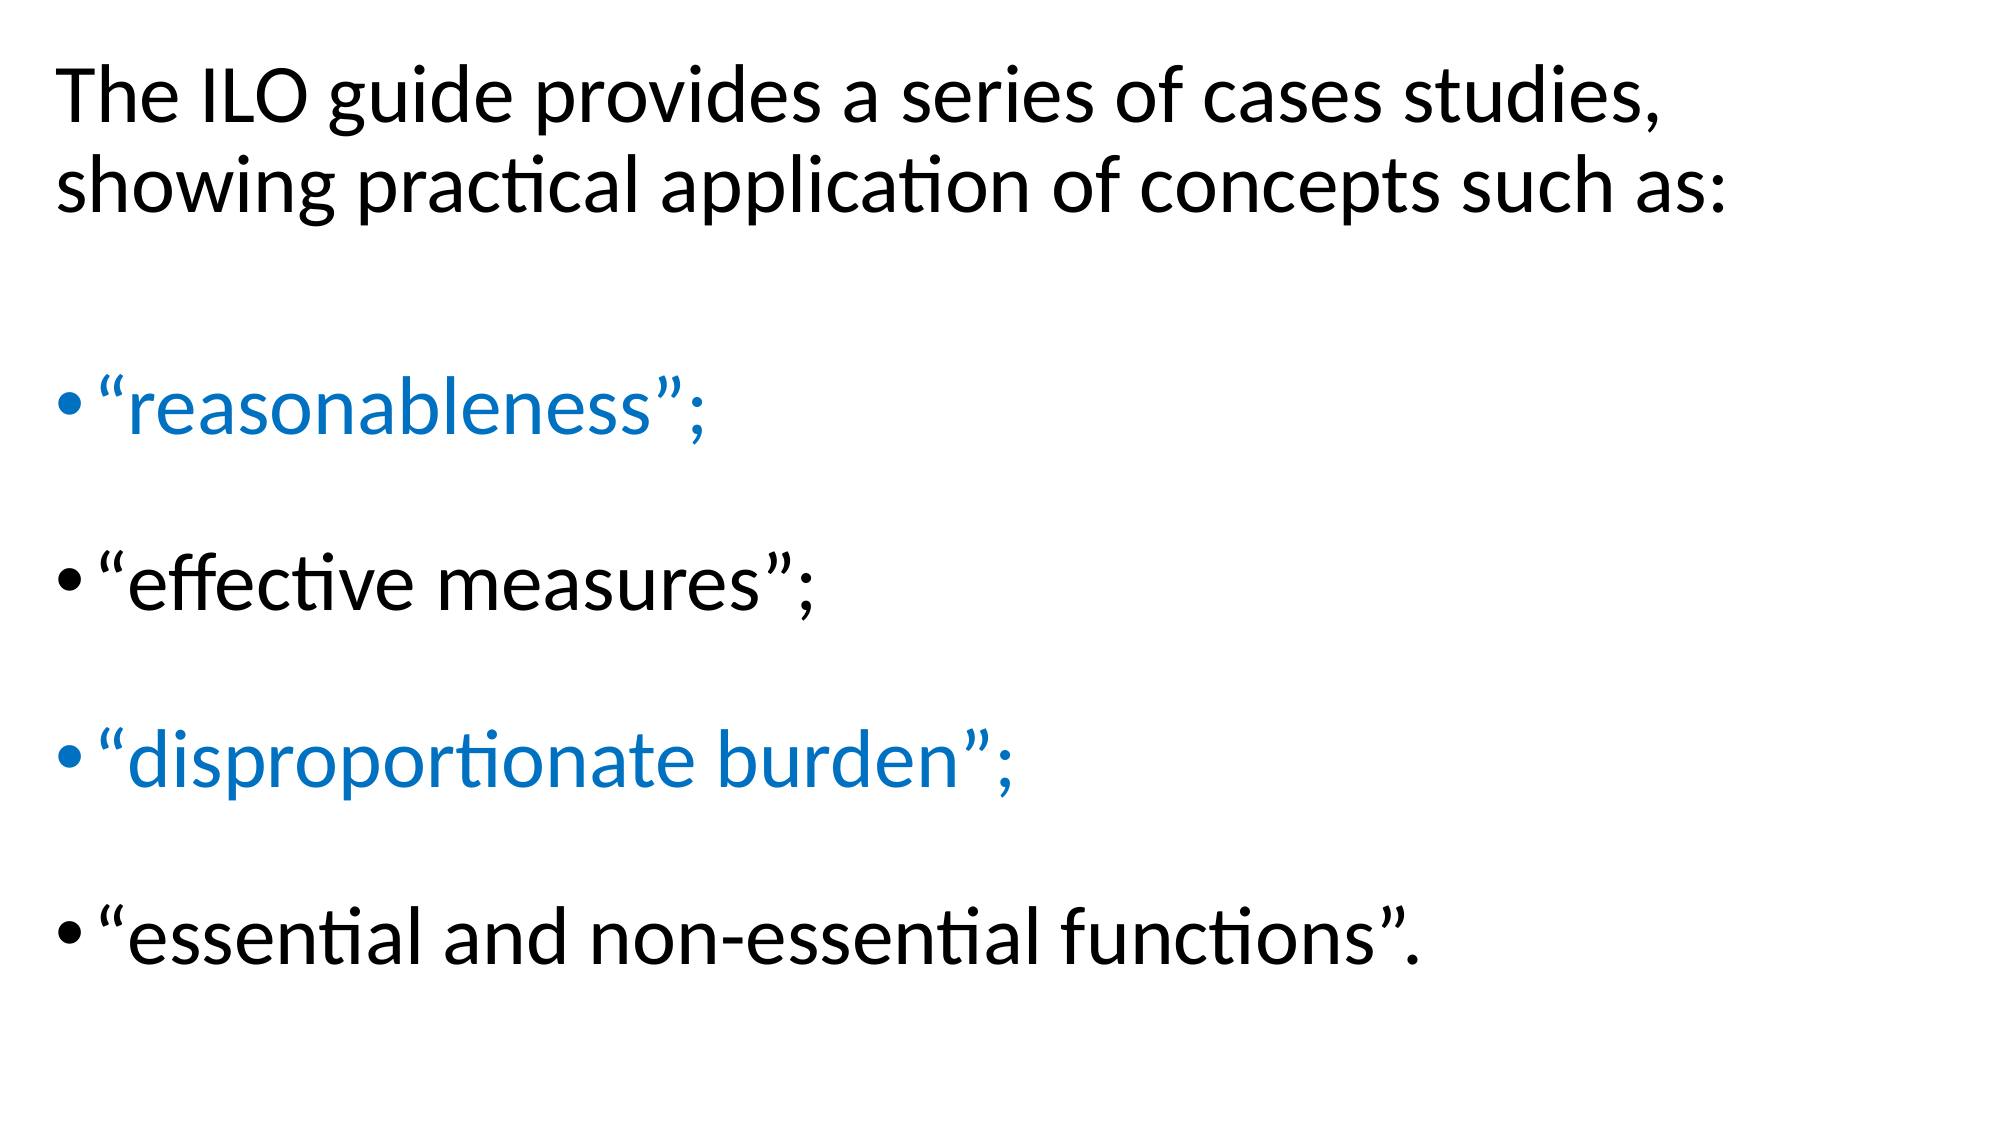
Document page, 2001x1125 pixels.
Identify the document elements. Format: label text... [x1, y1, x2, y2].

list The ILO guide provides a series of cases studies, showing practical application of concepts such as: “reasonableness”; “effective measures”; “disproportionate burden”; “essential and non-essential functions”. [40, 43, 1956, 1091]
